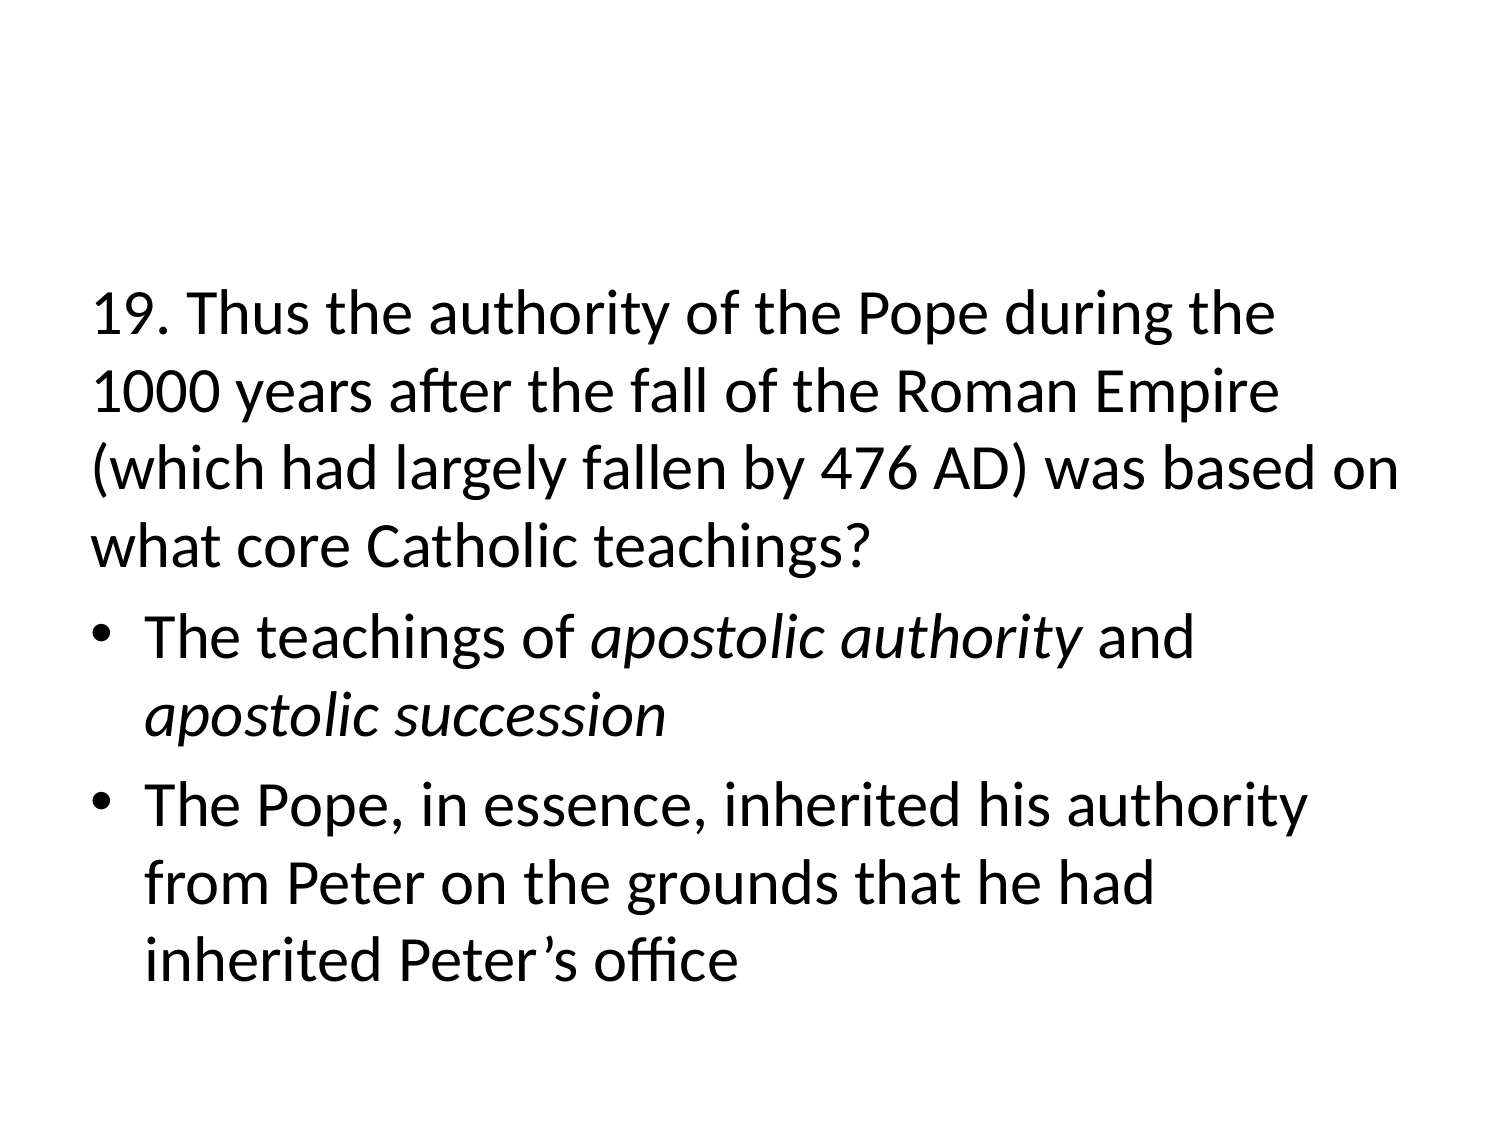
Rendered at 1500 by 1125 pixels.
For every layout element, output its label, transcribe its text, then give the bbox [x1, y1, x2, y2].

list 19. Thus the authority of the Pope during the 1000 years after the fall of the Roman Empire (which had largely fallen by 476 AD) was based on what core Catholic teachings? The teachings of apostolic authority and apostolic succession The Pope, in essence, inherited his authority from Peter on the grounds that he had inherited Peter’s office [75, 262, 1425, 1005]
